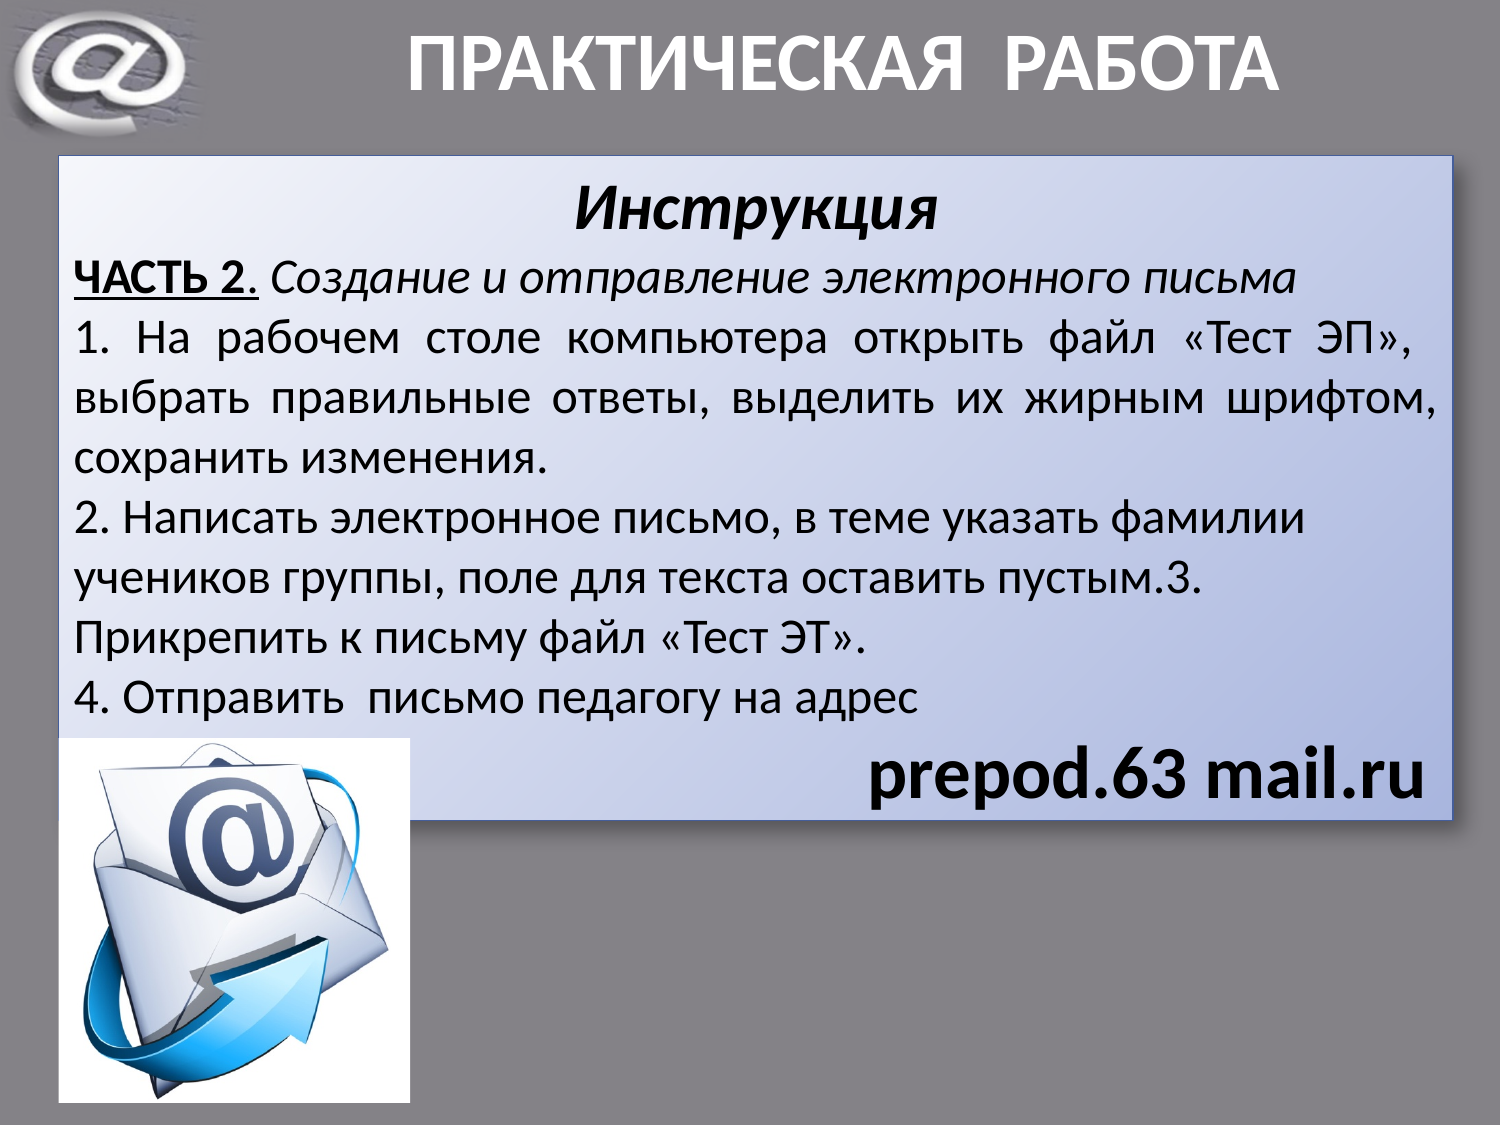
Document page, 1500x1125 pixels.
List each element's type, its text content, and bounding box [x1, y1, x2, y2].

text_box ПРАКТИЧЕСКАЯ РАБОТА [212, 0, 1500, 115]
picture [0, 0, 212, 144]
text_box Инструкция ЧАСТЬ 2. Создание и отправление электронного письма 1. На рабочем столе компьютера открыть файл «Тест ЭП», выбрать правильные ответы, выделить их жирным шрифтом, сохранить изменения. 2. Написать электронное письмо, в теме указать фамилии учеников группы, поле для текста оставить пустым.3. Прикрепить к письму файл «Тест ЭТ». 4. Отправить письмо педагогу на адрес prepod.63 mail.ru [58, 155, 1454, 821]
picture [58, 737, 411, 1103]
